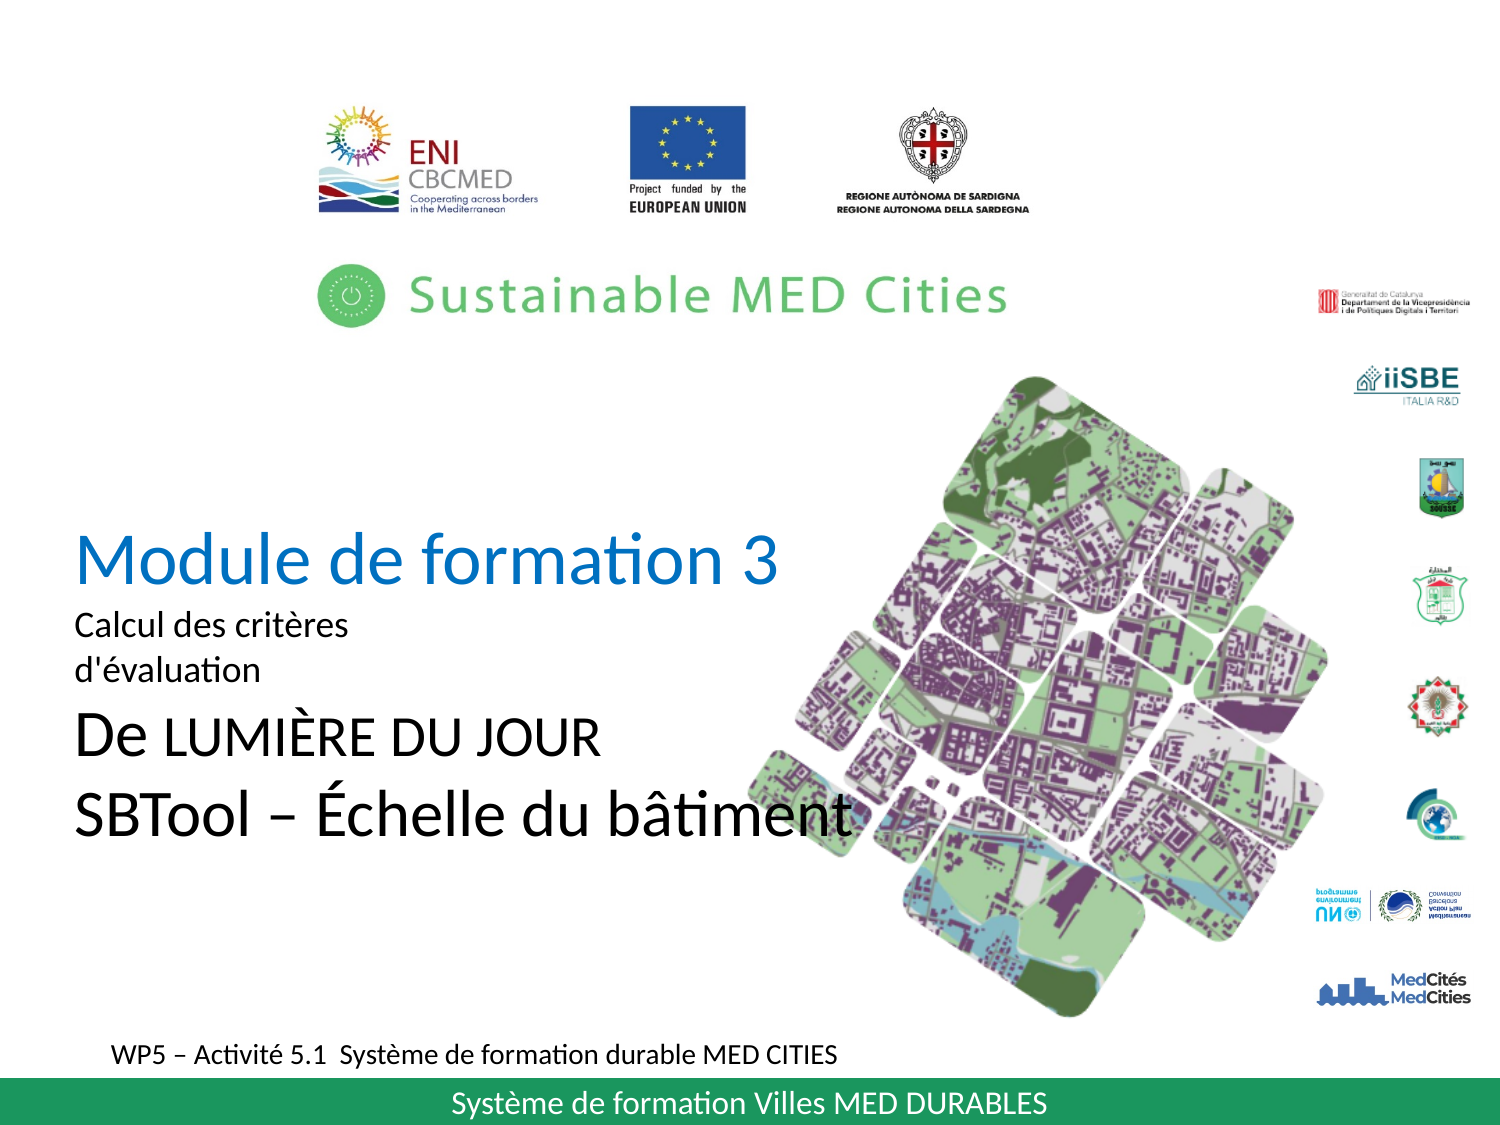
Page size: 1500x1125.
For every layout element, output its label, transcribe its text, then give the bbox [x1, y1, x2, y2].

picture [1313, 279, 1474, 321]
picture [1396, 786, 1474, 847]
picture [1313, 970, 1474, 1008]
picture [1313, 885, 1474, 924]
subtitle Module de formation 3 Calcul des critères d'évaluation De LUMIÈRE DU JOUR SBTool – Échelle du bâtiment [59, 502, 1129, 916]
picture [284, 84, 1486, 1027]
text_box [0, 1027, 1500, 1125]
picture [1346, 363, 1474, 411]
picture [1414, 455, 1474, 523]
